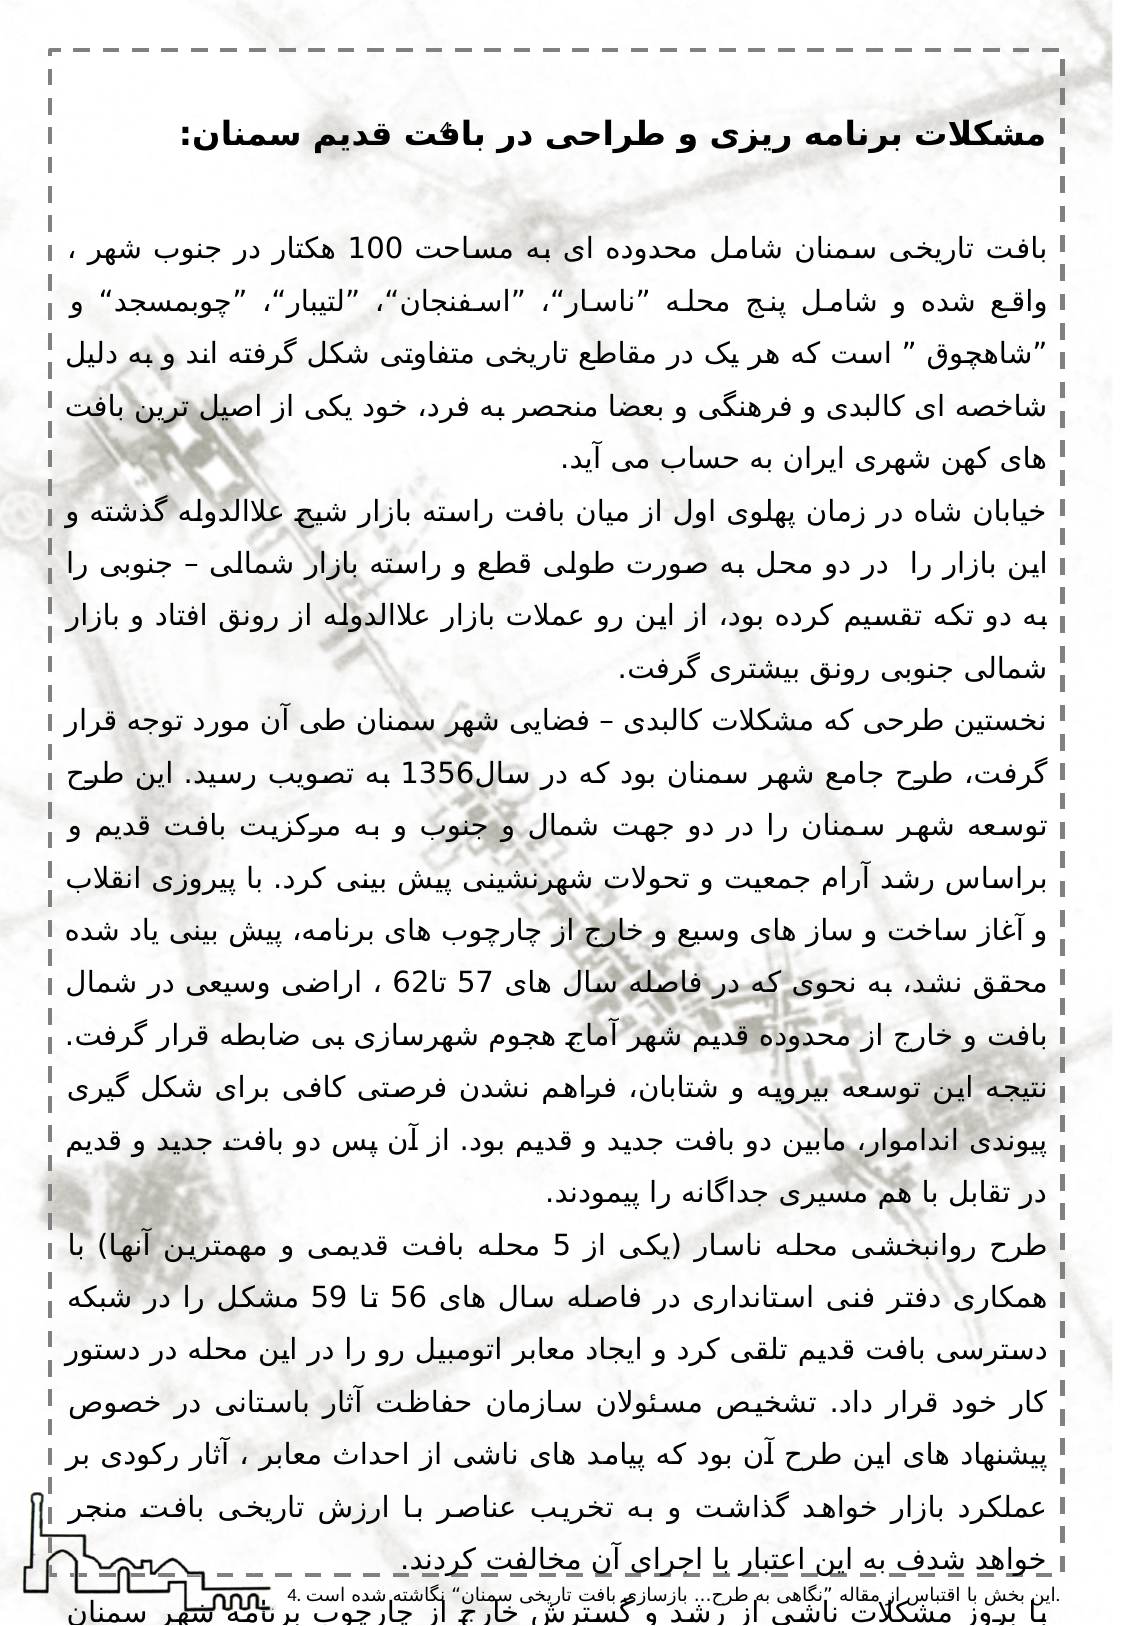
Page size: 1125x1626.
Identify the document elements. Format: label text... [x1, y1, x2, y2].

picture [0, 255, 1125, 1369]
text_box 4. این بخش با اقتباس از مقاله ”نگاهی به طرح... بازسازی بافت تاریخی سمنان“ نگاشته شده است. [210, 1575, 1075, 1613]
text_box مشکلات برنامه ریزی و طراحی در بافت قدیم سمنان: بافت تاریخی سمنان شامل محدوده ای به مساحت 100 هکتار در جنوب شهر ، واقع شده و شامل پنج محله ”ناسار“، ”اسفنجان“، ”لتیبار“، ”چوبمسجد“ و ”شاهچوق ” است که هر یک در مقاطع تاریخی متفاوتی شکل گرفته اند و به دلیل شاخصه ای کالبدی و فرهنگی و بعضا منحصر به فرد، خود یکی از اصیل ترین بافت های کهن شهری ایران به حساب می آید. خیابان شاه در زمان پهلوی اول از میان بافت راسته بازار شیح علاالدوله گذشته و این بازار را در دو محل به صورت طولی قطع و راسته بازار شمالی – جنوبی را به دو تکه تقسیم کرده بود، از این رو عملات بازار علاالدوله از رونق افتاد و بازار شمالی جنوبی رونق بیشتری گرفت. نخستین طرحی که مشکلات کالبدی – فضایی شهر سمنان طی آن مورد توجه قرار گرفت، طرح جامع شهر سمنان بود که در سال1356 به تصویب رسید. این طرح توسعه شهر سمنان را در دو جهت شمال و جنوب و به مرکزیت بافت قدیم و براساس رشد آرام جمعیت و تحولات شهرنشینی پیش بینی کرد. با پیروزی انقلاب و آغاز ساخت و ساز های وسیع و خارج از چارچوب های برنامه، پیش بینی یاد شده محقق نشد، به نحوی که در فاصله سال های 57 تا62 ، اراضی وسیعی در شمال بافت و خارج از محدوده قدیم شهر آماج هجوم شهرسازی بی ضابطه قرار گرفت. نتیجه این توسعه بیرویه و شتابان، فراهم نشدن فرصتی کافی برای شکل گیری پیوندی انداموار، مابین دو بافت جدید و قدیم بود. از آن پس دو بافت جدید و قدیم در تقابل با هم مسیری جداگانه را پیمودند. طرح روانبخشی محله ناسار (یکی از 5 محله بافت قدیمی و مهمترین آنها) با همکاری دفتر فنی استانداری در فاصله سال های 56 تا 59 مشکل را در شبکه دسترسی بافت قدیم تلقی کرد و ایجاد معابر اتومبیل رو را در این محله در دستور کار خود قرار داد. تشخیص مسئولان سازمان حفاظت آثار باستانی در خصوص پیشنهاد های این طرح آن بود که پیامد های ناشی از احداث معابر ، آثار رکودی بر عملکرد بازار خواهد گذاشت و به تخریب عناصر با ارزش تاریخی بافت منجر خواهد شدف به این اعتبار با اجرای آن مخالفت کردند. با بروز مشکلات ناشی از رشد و گسترش خارج از چارچوب برنامه شهر سمنان لزوم مطالعه و برنامه ریزی برای آن در دستور کار مدیران شهری قرار گرفت. در پی آن طرح تجدید نظر جامع در سال 64 و طرح تفصیلی آن در سال 63 ، پس از انجام مطالعات به تصویب رسید. از دستاورد های مهم این دو طرح شناسایی و معرفی بافت قدیم و جلب کردن توجه مسئولین به لزوم مطالعه خاص آن خارج از طرح جامع بود که مطالعه آنرا به طور [48, 1378, 1065, 1575]
text_box 4 [425, 107, 463, 148]
text_box مشکلات برنامه ریزی و طراحی در بافت قدیم سمنان: بافت تاریخی سمنان شامل محدوده ای به مساحت 100 هکتار در جنوب شهر ، واقع شده و شامل پنج محله ”ناسار“، ”اسفنجان“، ”لتیبار“، ”چوبمسجد“ و ”شاهچوق ” است که هر یک در مقاطع تاریخی متفاوتی شکل گرفته اند و به دلیل شاخصه ای کالبدی و فرهنگی و بعضا منحصر به فرد، خود یکی از اصیل ترین بافت های کهن شهری ایران به حساب می آید. خیابان شاه در زمان پهلوی اول از میان بافت راسته بازار شیح علاالدوله گذشته و این بازار را در دو محل به صورت طولی قطع و راسته بازار شمالی – جنوبی را به دو تکه تقسیم کرده بود، از این رو عملات بازار علاالدوله از رونق افتاد و بازار شمالی جنوبی رونق بیشتری گرفت. نخستین طرحی که مشکلات کالبدی – فضایی شهر سمنان طی آن مورد توجه قرار گرفت، طرح جامع شهر سمنان بود که در سال1356 به تصویب رسید. این طرح توسعه شهر سمنان را در دو جهت شمال و جنوب و به مرکزیت بافت قدیم و براساس رشد آرام جمعیت و تحولات شهرنشینی پیش بینی کرد. با پیروزی انقلاب و آغاز ساخت و ساز های وسیع و خارج از چارچوب های برنامه، پیش بینی یاد شده محقق نشد، به نحوی که در فاصله سال های 57 تا62 ، اراضی وسیعی در شمال بافت و خارج از محدوده قدیم شهر آماج هجوم شهرسازی بی ضابطه قرار گرفت. نتیجه این توسعه بیرویه و شتابان، فراهم نشدن فرصتی کافی برای شکل گیری پیوندی انداموار، مابین دو بافت جدید و قدیم بود. از آن پس دو بافت جدید و قدیم در تقابل با هم مسیری جداگانه را پیمودند. طرح روانبخشی محله ناسار (یکی از 5 محله بافت قدیمی و مهمترین آنها) با همکاری دفتر فنی استانداری در فاصله سال های 56 تا 59 مشکل را در شبکه دسترسی بافت قدیم تلقی کرد و ایجاد معابر اتومبیل رو را در این محله در دستور کار خود قرار داد. تشخیص مسئولان سازمان حفاظت آثار باستانی در خصوص پیشنهاد های این طرح آن بود که پیامد های ناشی از احداث معابر ، آثار رکودی بر عملکرد بازار خواهد گذاشت و به تخریب عناصر با ارزش تاریخی بافت منجر خواهد شدف به این اعتبار با اجرای آن مخالفت کردند. با بروز مشکلات ناشی از رشد و گسترش خارج از چارچوب برنامه شهر سمنان لزوم مطالعه و برنامه ریزی برای آن در دستور کار مدیران شهری قرار گرفت. در پی آن طرح تجدید نظر جامع در سال 64 و طرح تفصیلی آن در سال 63 ، پس از انجام مطالعات به تصویب رسید. از دستاورد های مهم این دو طرح شناسایی و معرفی بافت قدیم و جلب کردن توجه مسئولین به لزوم مطالعه خاص آن خارج از طرح جامع بود که مطالعه آنرا به طور [48, 48, 1065, 254]
picture [13, 1419, 276, 1625]
